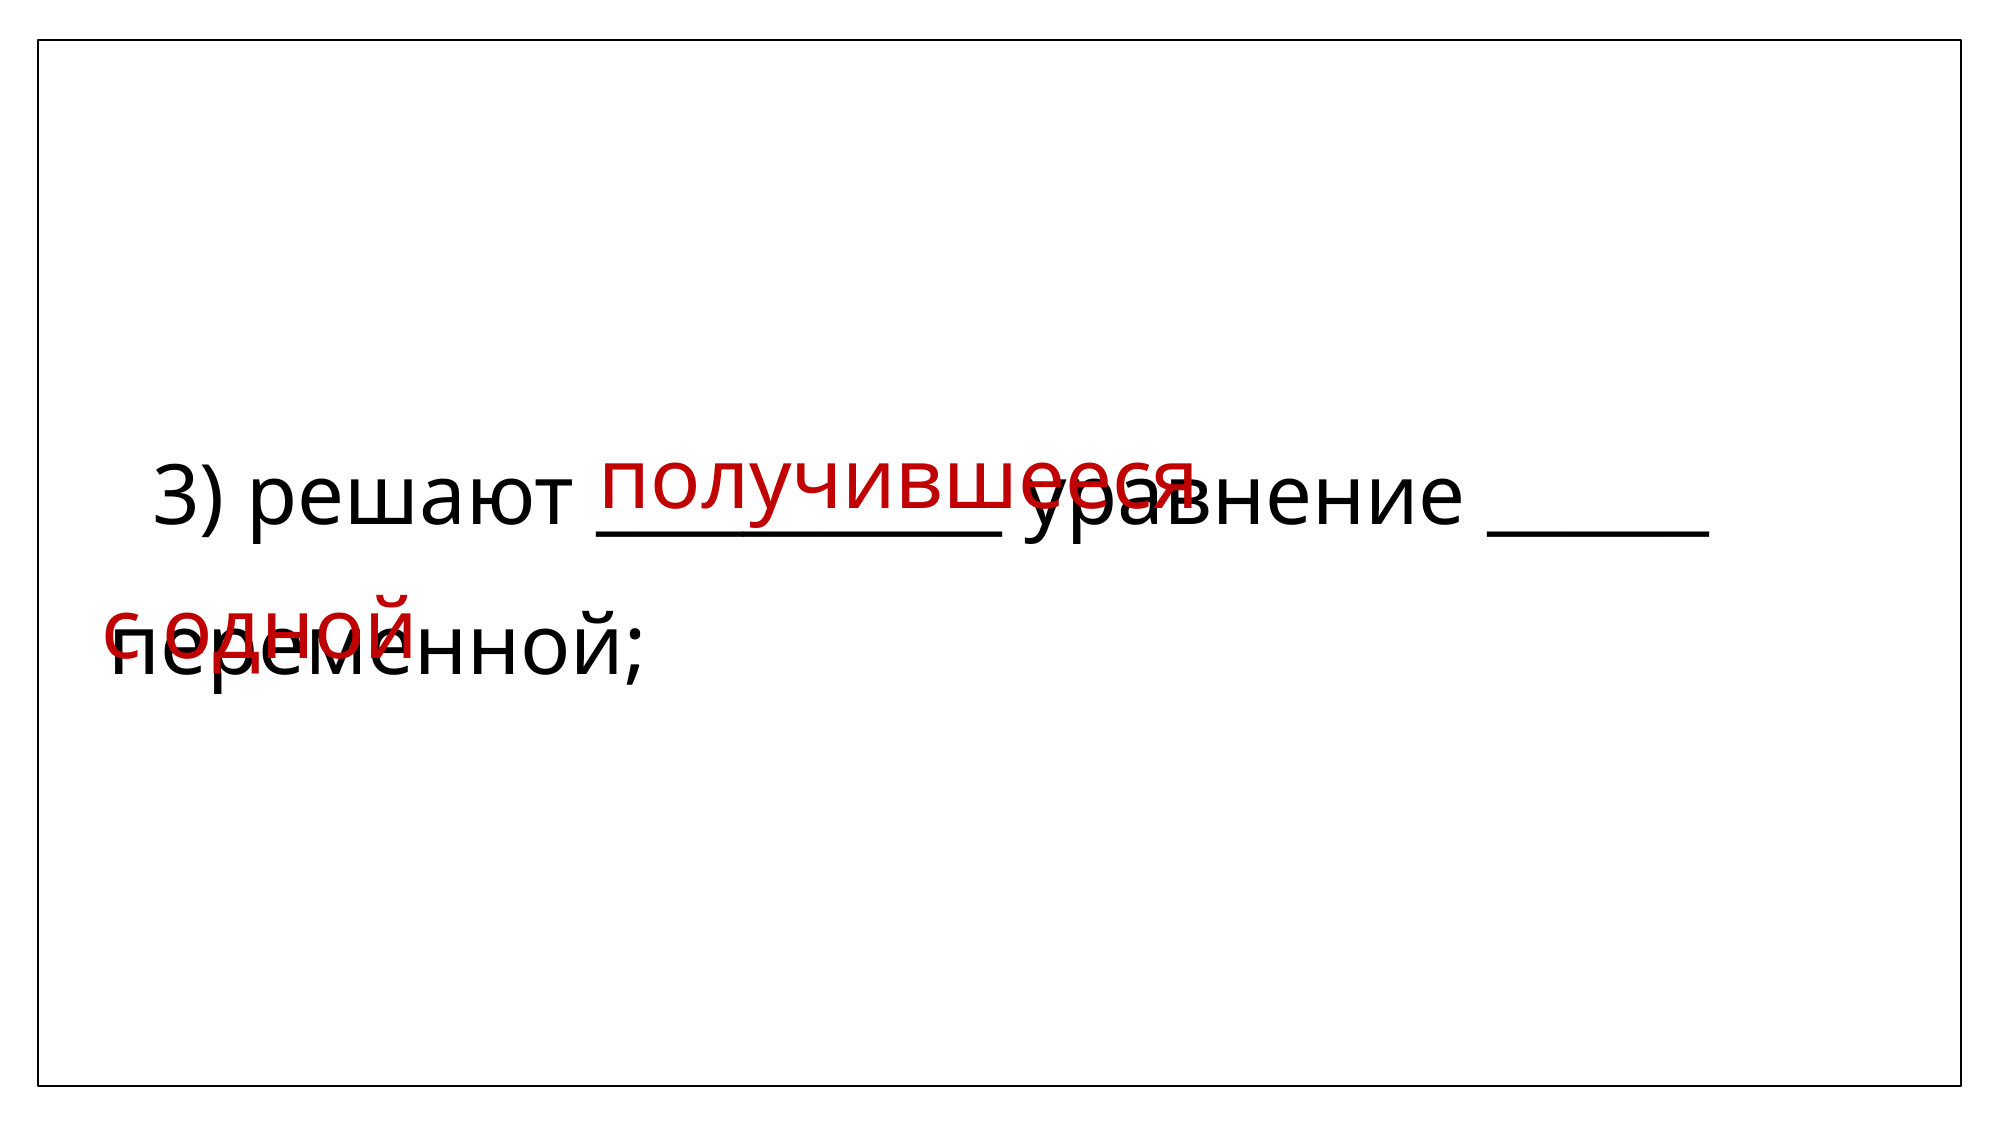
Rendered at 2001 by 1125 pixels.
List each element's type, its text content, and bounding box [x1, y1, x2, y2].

text_box с одной [86, 567, 437, 783]
list 3) решают ___________ уравнение ______ переменной; [86, 384, 1944, 916]
text_box получившееся [584, 417, 1387, 533]
